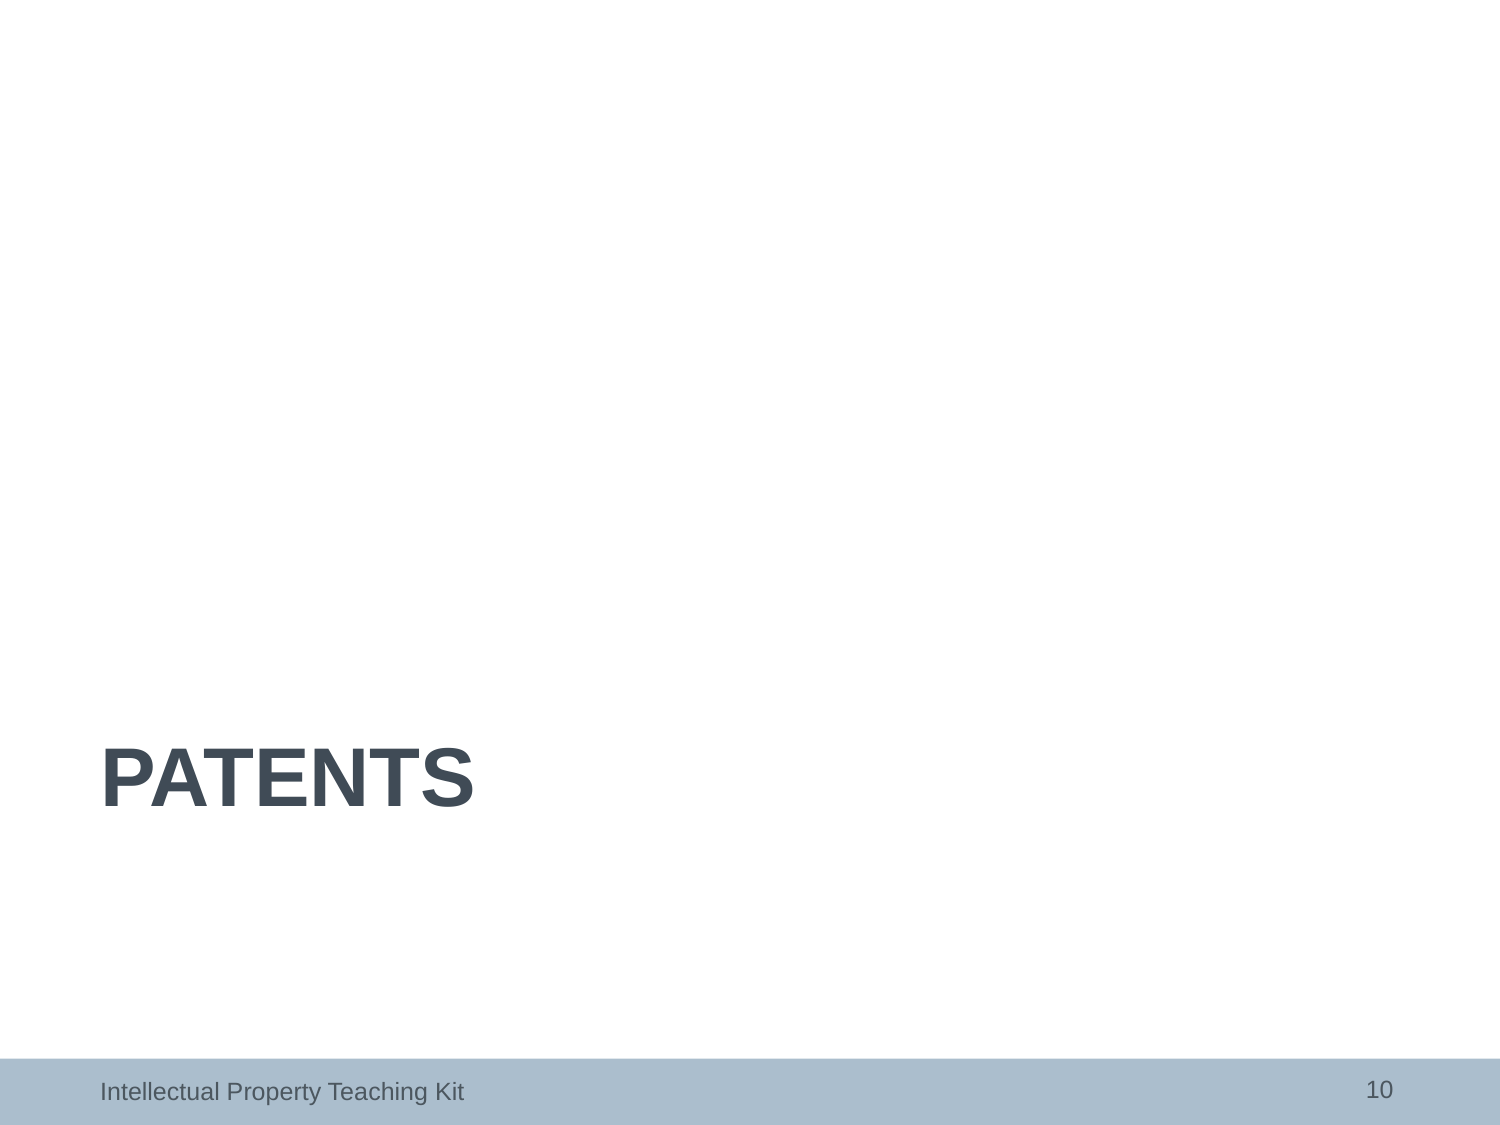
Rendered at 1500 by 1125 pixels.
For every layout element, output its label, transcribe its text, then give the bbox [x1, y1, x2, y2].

title PATENTS [100, 722, 1394, 947]
text_box 10 [1269, 1070, 1394, 1106]
footer Intellectual Property Teaching Kit [100, 1074, 988, 1125]
